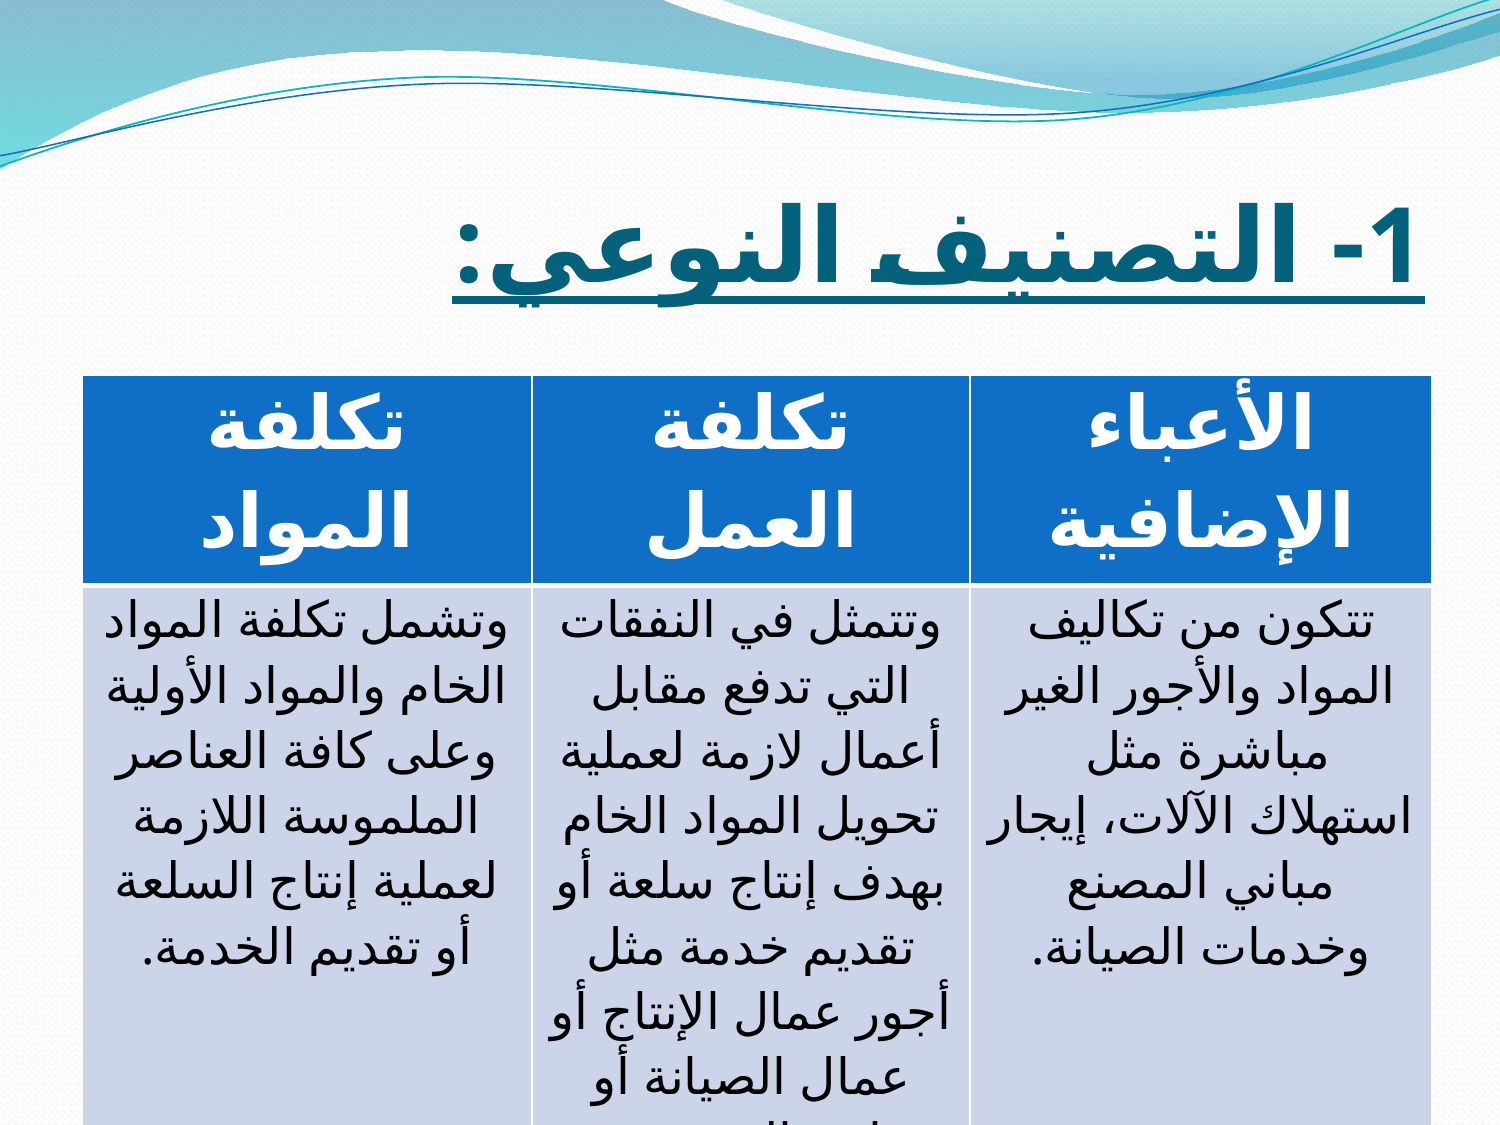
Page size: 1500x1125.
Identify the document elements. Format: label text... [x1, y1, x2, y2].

table_header تكلفة العمل [533, 376, 969, 583]
table_cell وتتمثل في النفقات التي تدفع مقابل أعمال لازمة لعملية تحويل المواد الخام بهدف إنتاج سلعة أو تقديم خدمة مثل أجور عمال الإنتاج أو عمال الصيانة أو رواتب المشرفين. [533, 588, 969, 1125]
table_cell وتشمل تكلفة المواد الخام والمواد الأولية وعلى كافة العناصر الملموسة اللازمة لعملية إنتاج السلعة أو تقديم الخدمة. [83, 588, 531, 1125]
title 1- التصنيف النوعي: [75, 115, 1425, 303]
table_header تكلفة المواد [83, 376, 531, 583]
table_cell تتكون من تكاليف المواد والأجور الغير مباشرة مثل استهلاك الآلات، إيجار مباني المصنع وخدمات الصيانة. [971, 588, 1431, 1125]
table_header الأعباء الإضافية [971, 376, 1431, 583]
